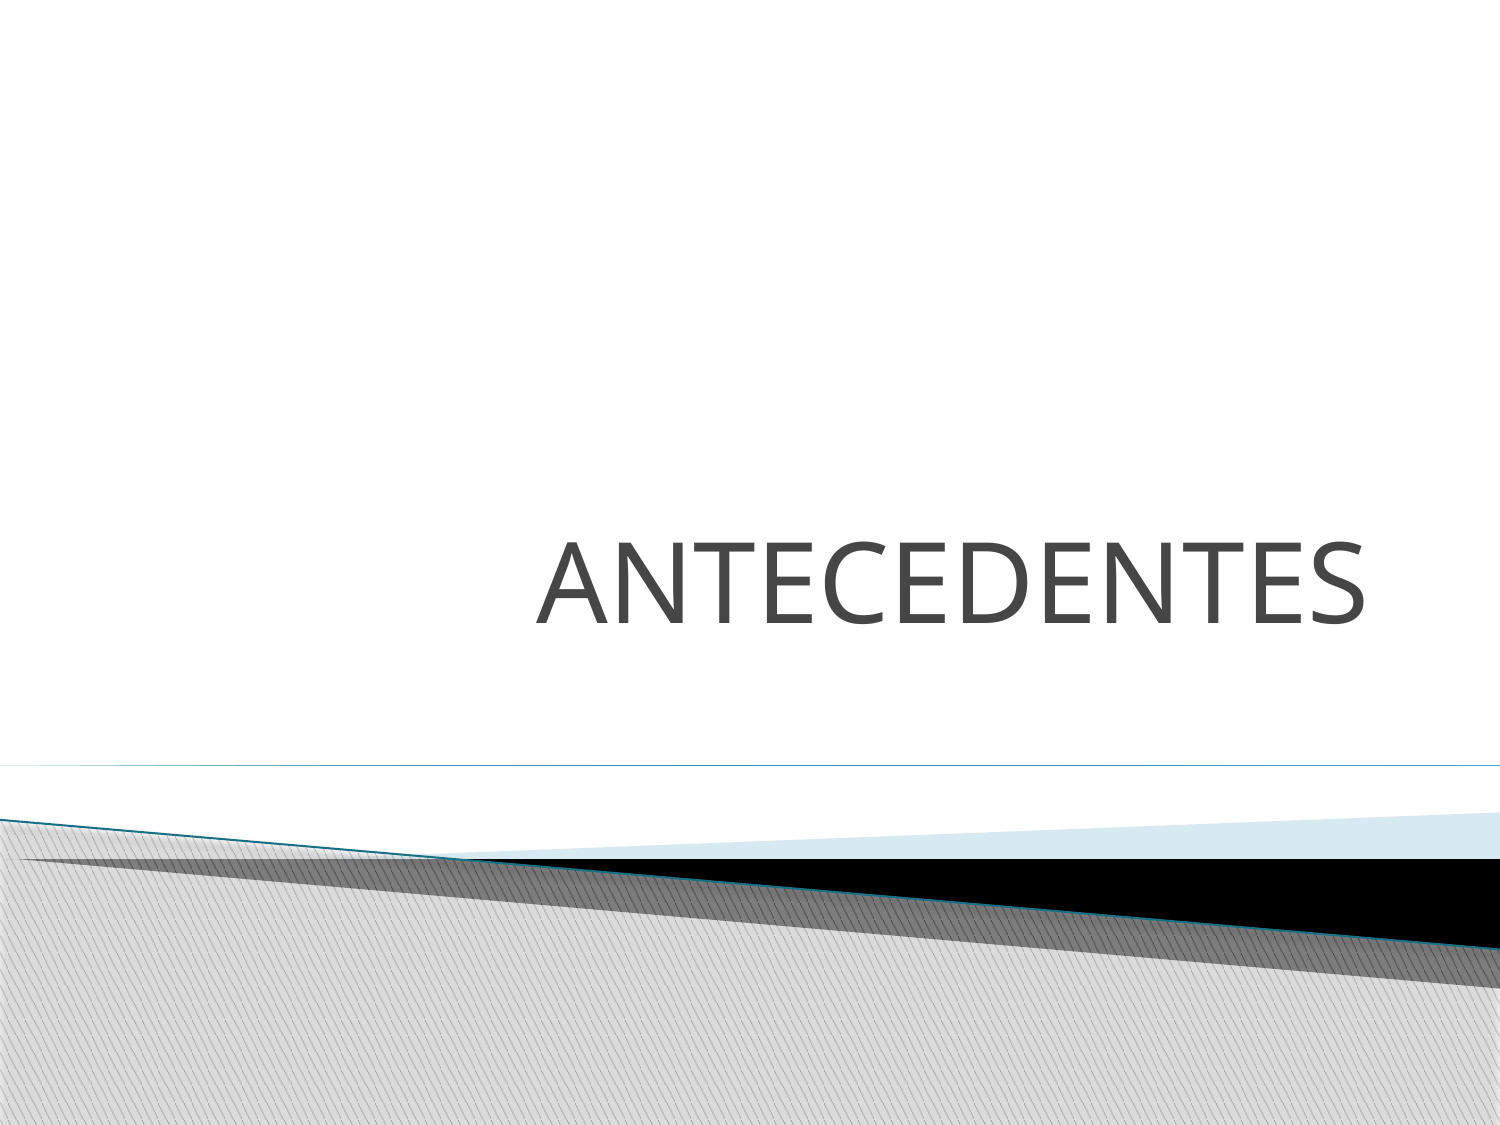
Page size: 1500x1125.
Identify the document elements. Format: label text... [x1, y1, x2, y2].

subtitle ANTECEDENTES [112, 503, 1388, 701]
picture [5, 859, 1500, 989]
